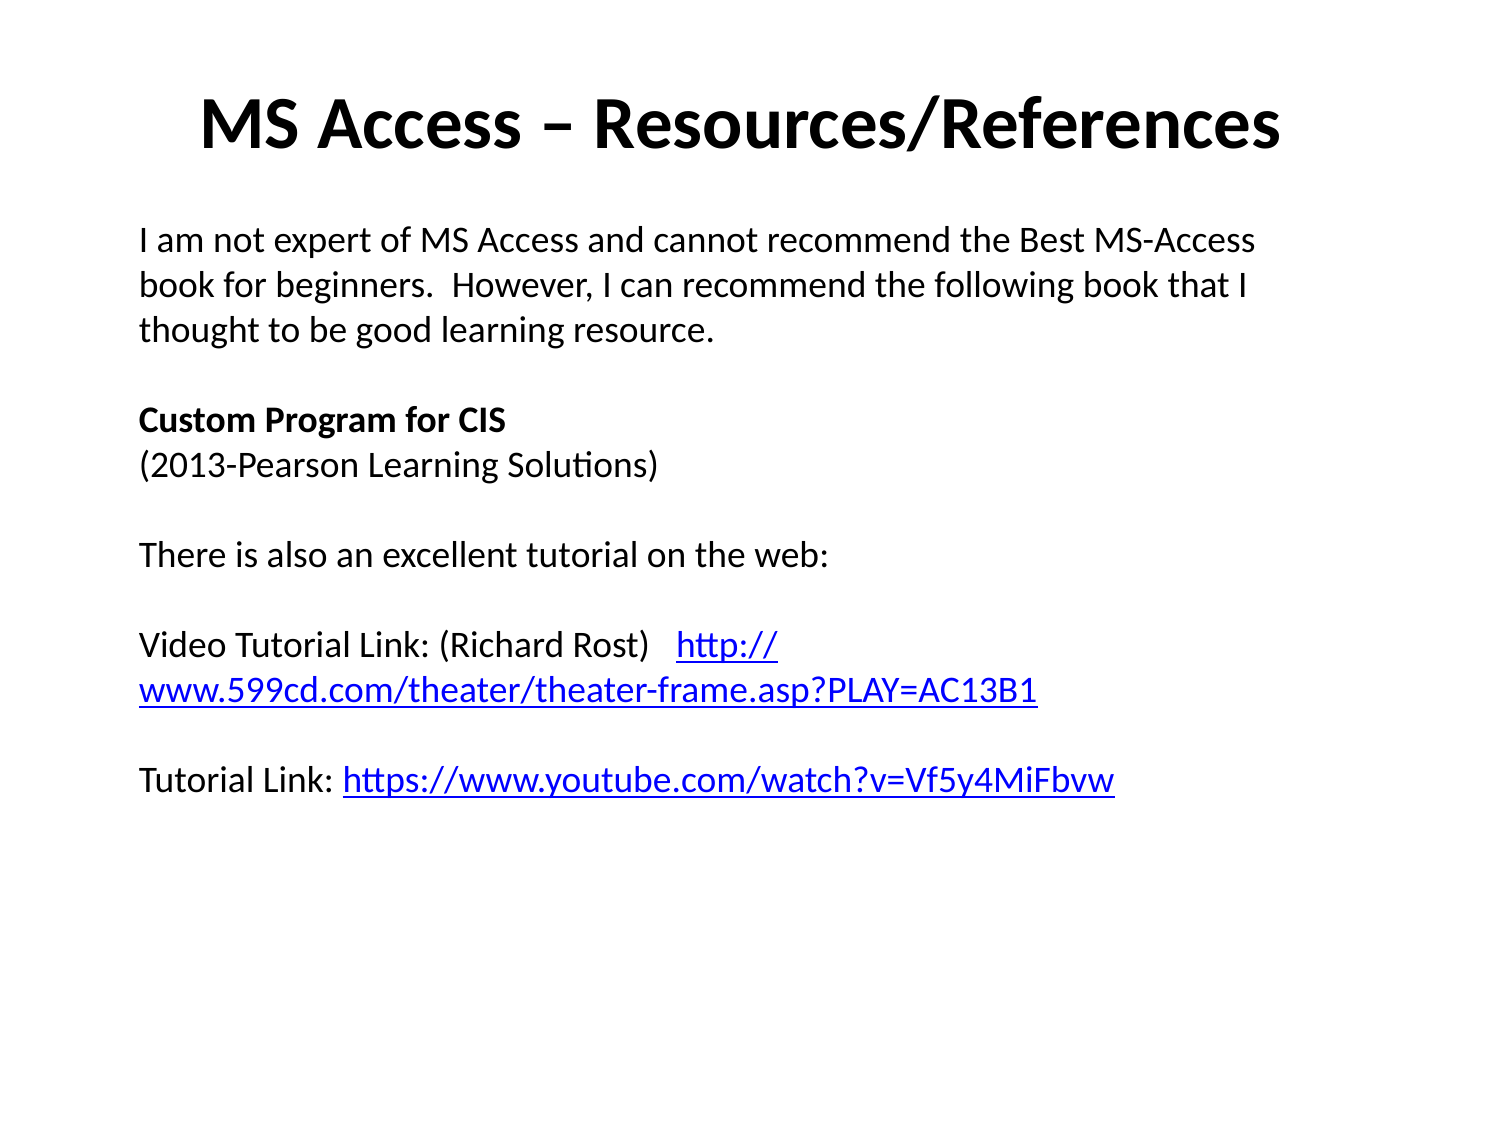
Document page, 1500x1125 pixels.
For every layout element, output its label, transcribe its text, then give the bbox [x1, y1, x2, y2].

text_box I am not expert of MS Access and cannot recommend the Best MS-Access book for beginners. However, I can recommend the following book that I thought to be good learning resource. Custom Program for CIS (2013-Pearson Learning Solutions) There is also an excellent tutorial on the web: Video Tutorial Link: (Richard Rost) http://www.599cd.com/theater/theater-frame.asp?PLAY=AC13B1 Tutorial Link: https://www.youtube.com/watch?v=Vf5y4MiFbvw [123, 208, 1352, 1078]
title MS Access – Resources/References [112, 42, 1388, 194]
